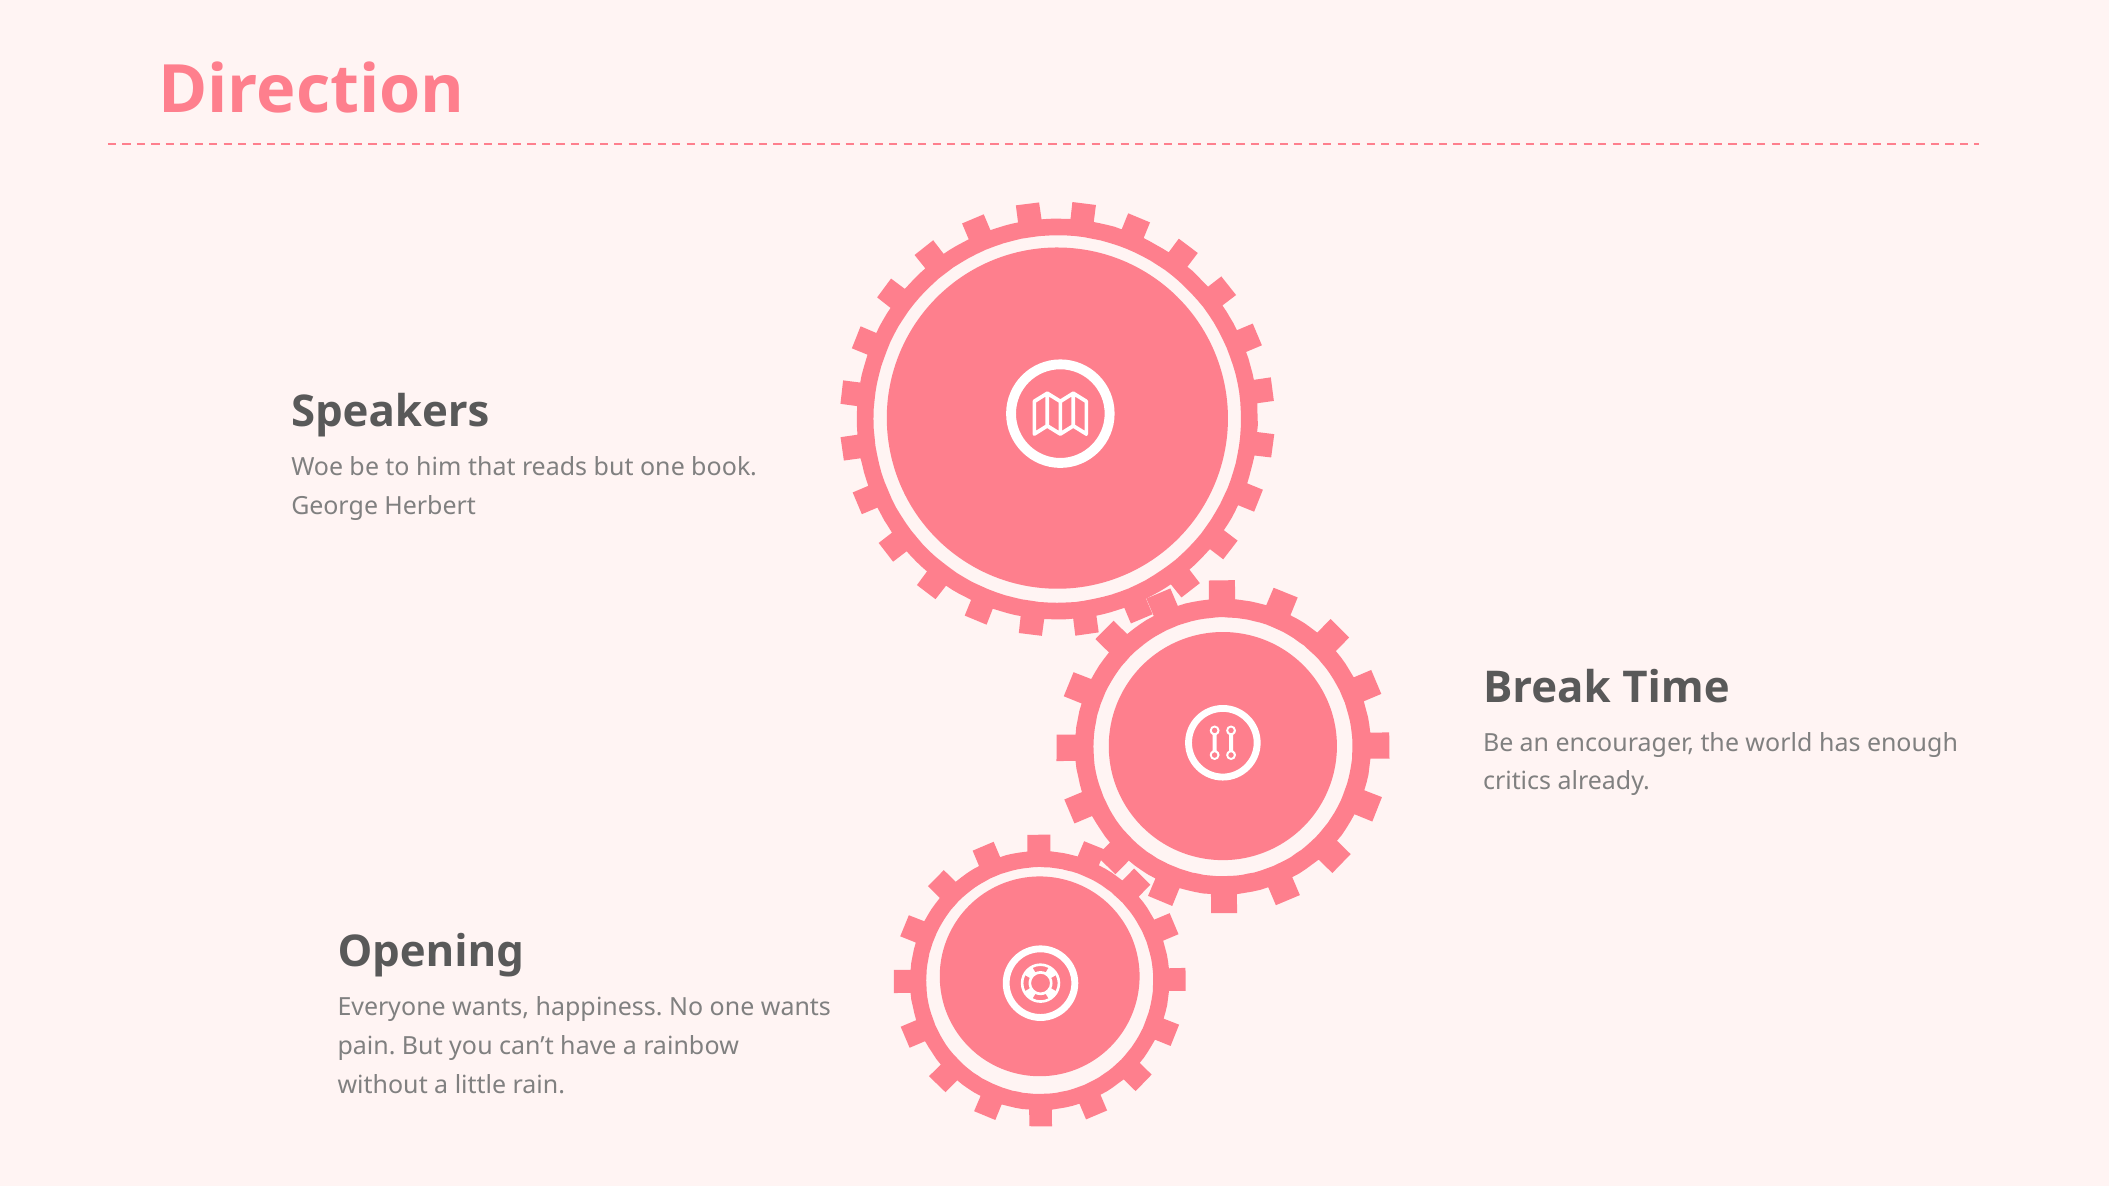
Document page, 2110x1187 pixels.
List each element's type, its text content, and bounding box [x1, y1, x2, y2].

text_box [276, 206, 1997, 1101]
text_box Direction [142, 37, 481, 134]
